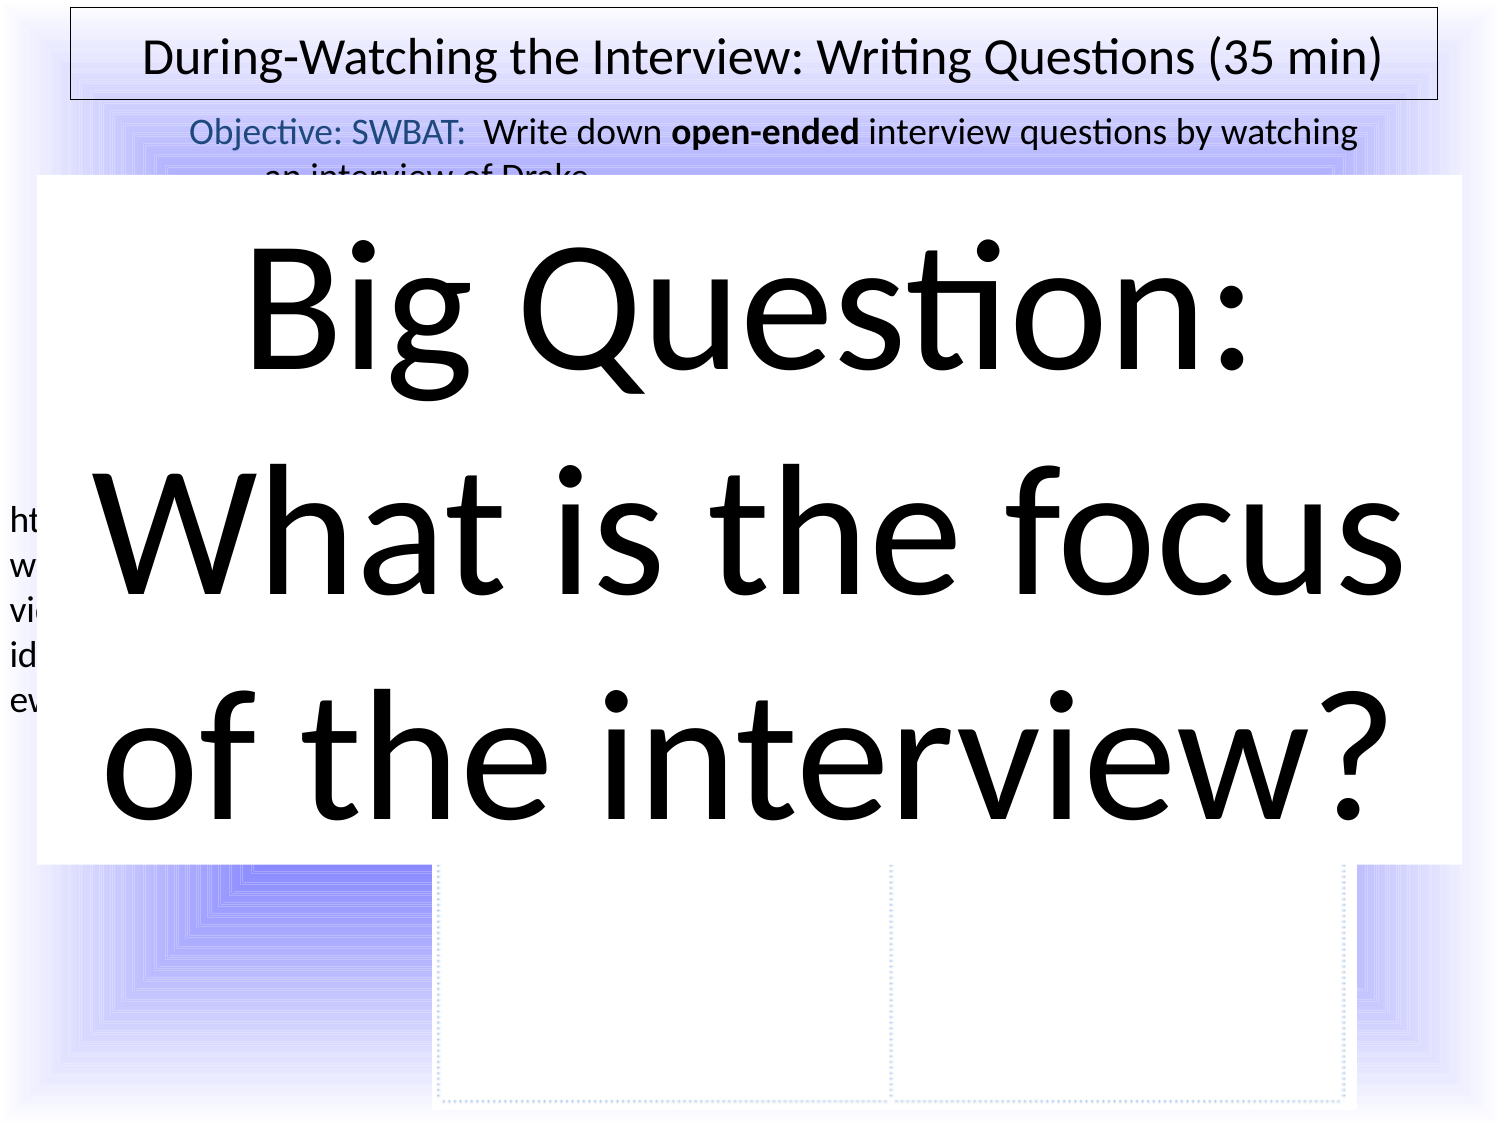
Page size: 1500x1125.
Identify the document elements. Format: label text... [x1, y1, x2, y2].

title During-Watching the Interview: Writing Questions (35 min) [70, 7, 1438, 100]
text_box Objective: SWBAT: Write down open-ended interview questions by watching an interview of Drake [70, 99, 1413, 174]
text_box Big Question: What is the focus of the interview? [36, 174, 1463, 865]
text_box http://www.cbsnews.com/video/watch/?id=6929711n&tag=cbsnewsSectionsArea.23 [0, 487, 36, 728]
picture [432, 194, 1357, 1110]
